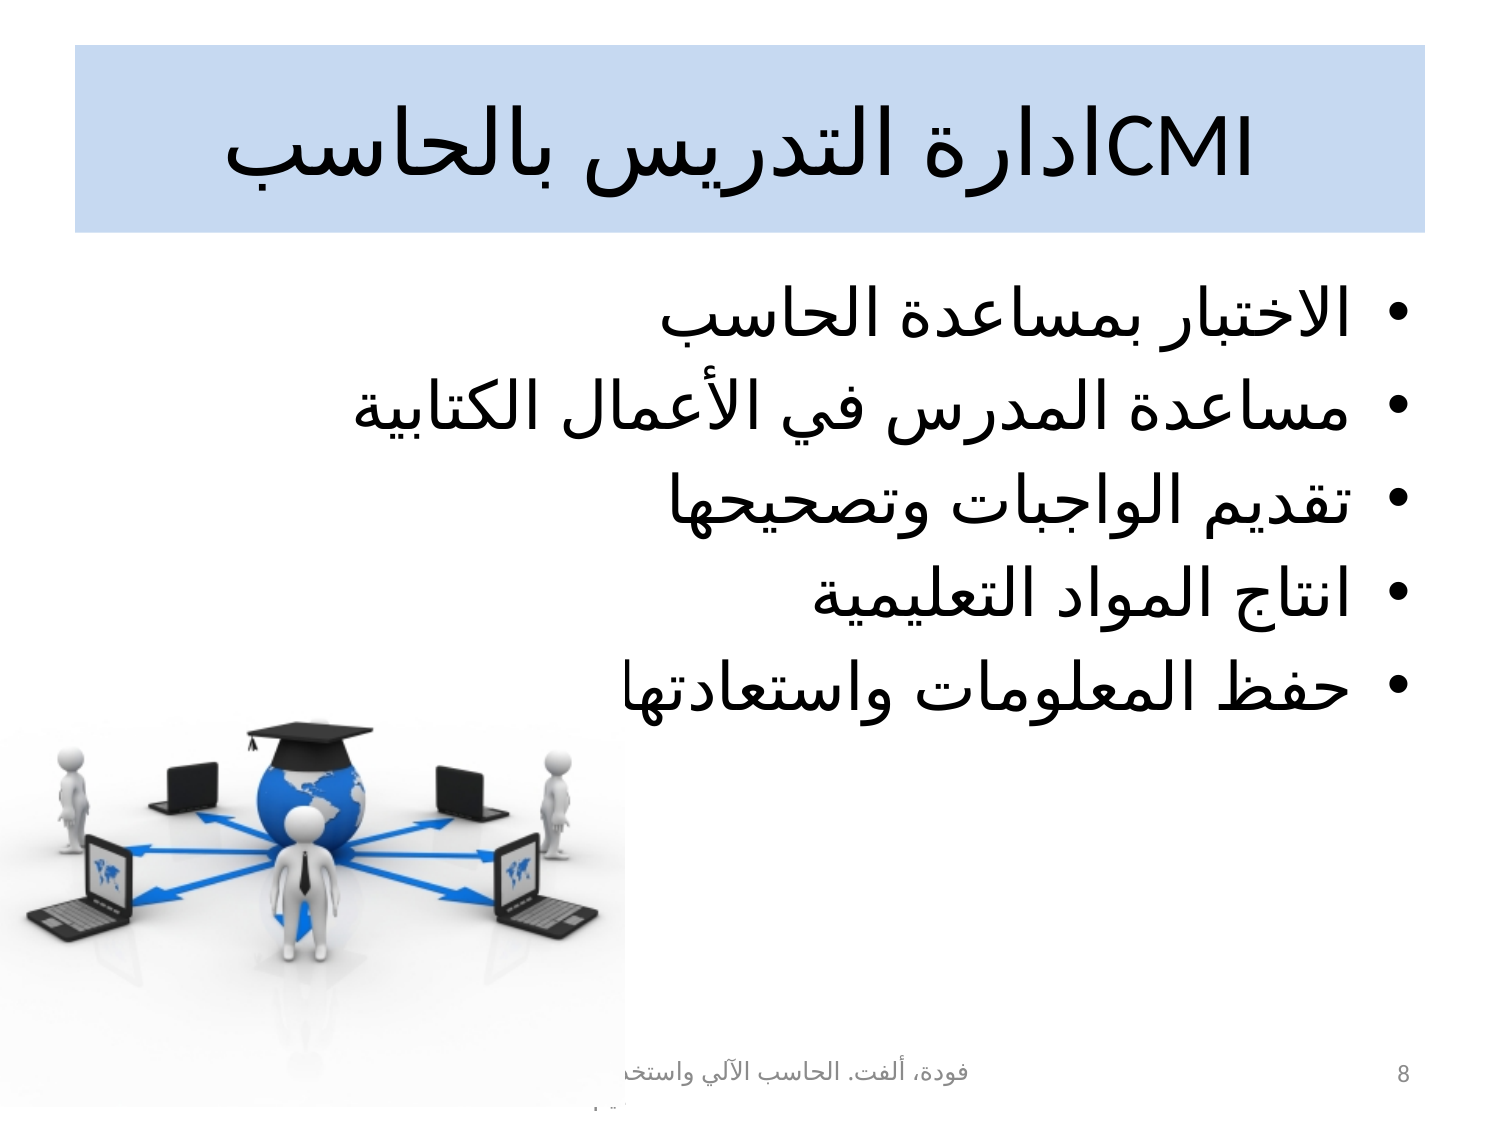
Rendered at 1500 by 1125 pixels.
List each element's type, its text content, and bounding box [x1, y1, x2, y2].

footer فودة، ألفت. الحاسب الآلي واستخداماته في التعليم. 2011 [629, 1042, 988, 1103]
slide_number 8 [1074, 1042, 1425, 1103]
list الاختبار بمساعدة الحاسب مساعدة المدرس في الأعمال الكتابية تقديم الواجبات وتصحيحها انتاج المواد التعليمية حفظ المعلومات واستعادتها [75, 262, 1425, 1005]
title ادارة التدريس بالحاسبCMI [75, 45, 1425, 233]
picture [0, 637, 626, 1107]
